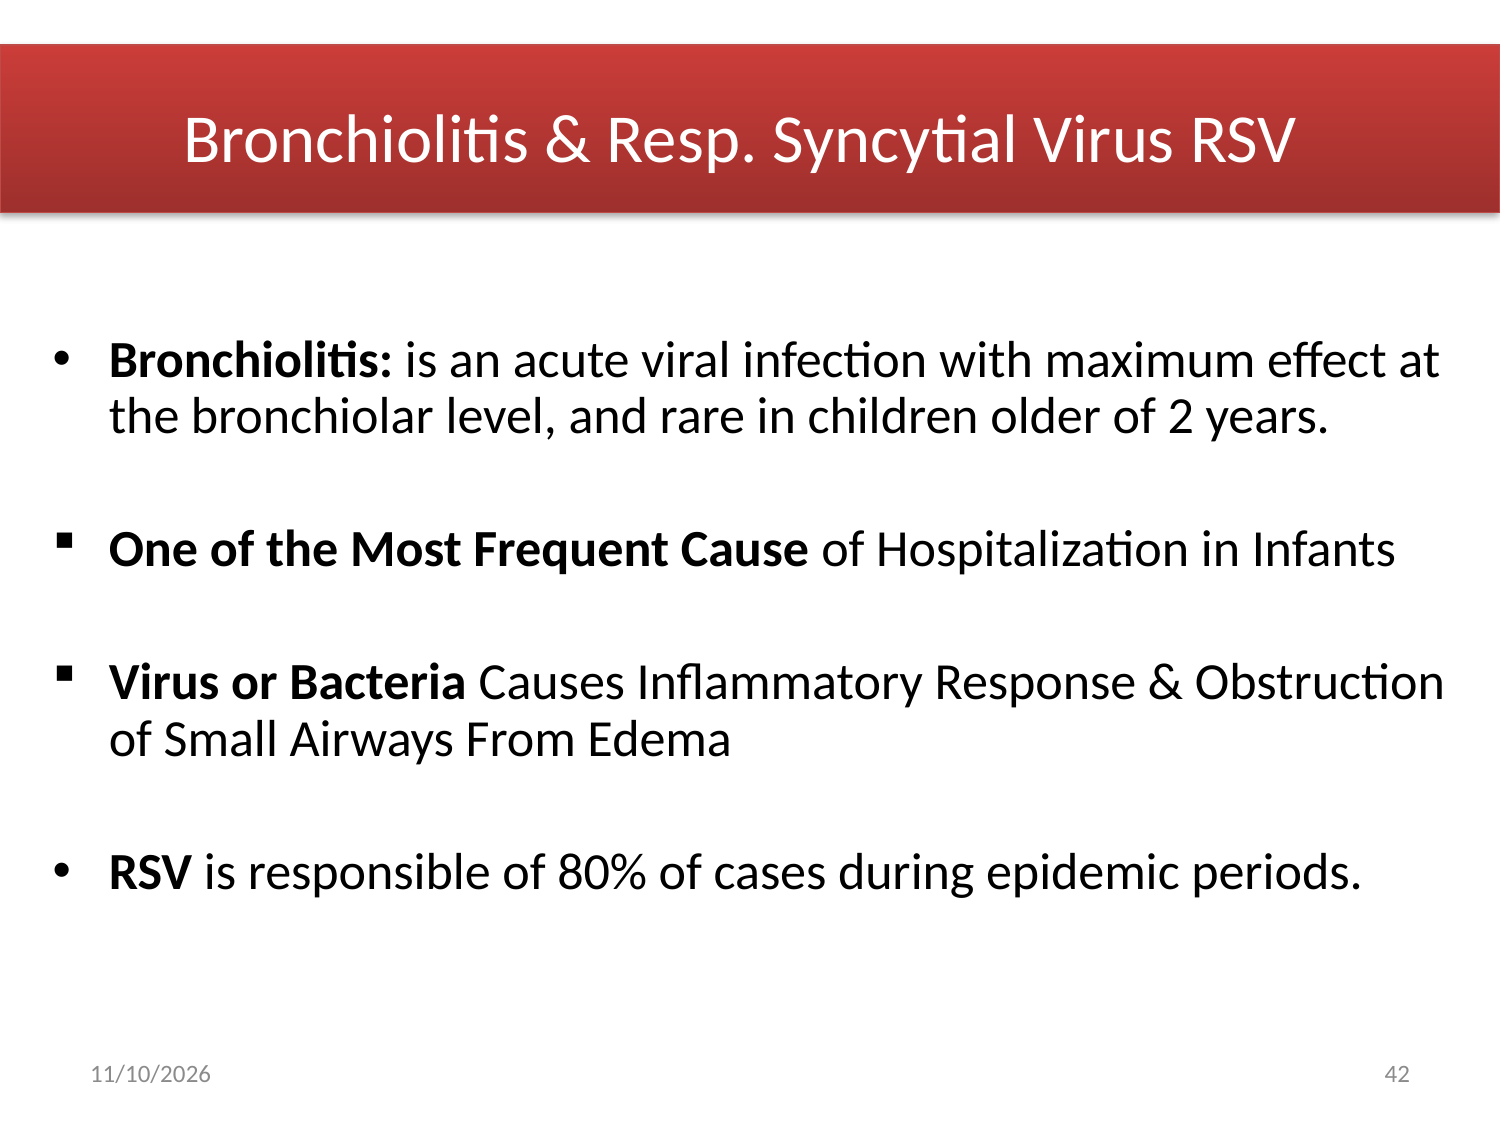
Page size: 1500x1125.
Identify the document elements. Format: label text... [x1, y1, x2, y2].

list Bronchiolitis: is an acute viral infection with maximum effect at the bronchiolar level, and rare in children older of 2 years. One of the Most Frequent Cause of Hospitalization in Infants Virus or Bacteria Causes Inflammatory Response & Obstruction of Small Airways From Edema RSV is responsible of 80% of cases during epidemic periods. [37, 324, 1500, 1125]
title Bronchiolitis & Resp. Syncytial Virus RSV [0, 44, 1500, 213]
